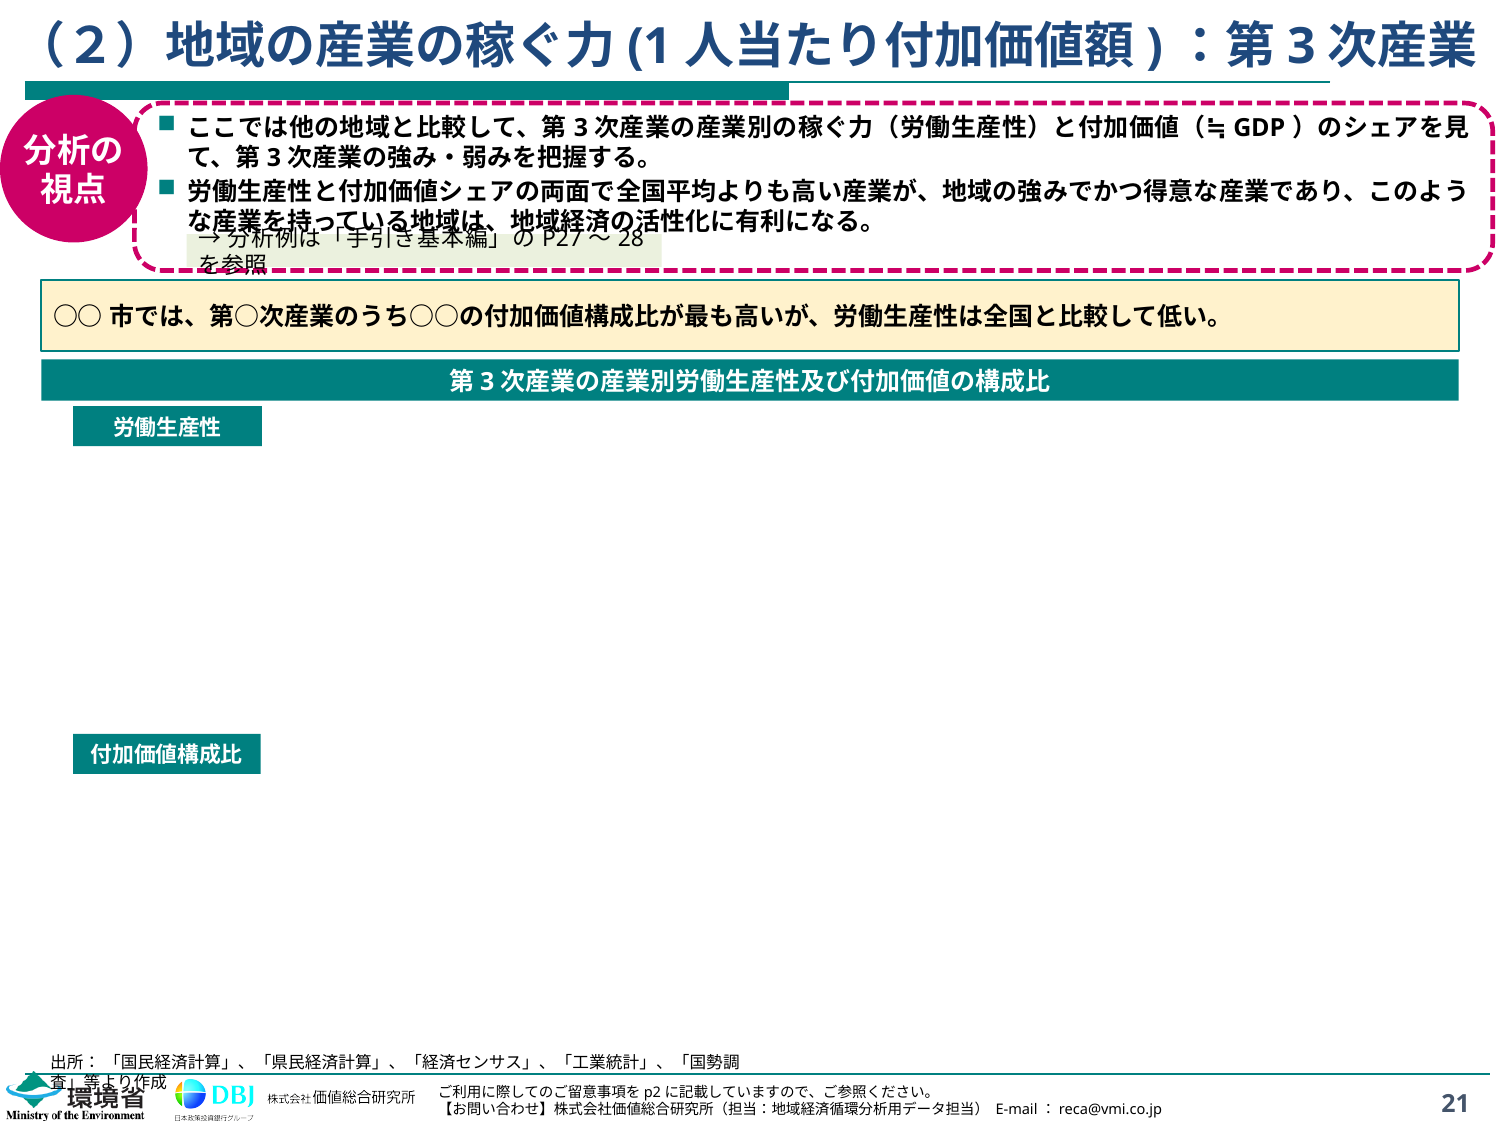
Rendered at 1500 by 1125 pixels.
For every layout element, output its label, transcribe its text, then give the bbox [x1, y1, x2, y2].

text_box 付加価値構成比 [73, 733, 261, 774]
text_box 分析の 視点 [0, 94, 148, 243]
text_box 第3次産業の産業別労働生産性及び付加価値の構成比 [41, 359, 1459, 401]
text_box 出所： 「国民経済計算」、「県民経済計算」、「経済センサス」、「工業統計」、「国勢調査」等より作成 [35, 1044, 768, 1099]
text_box →分析例は「手引き基本編」のP27～28を参照 [186, 234, 662, 267]
title （２）地域の産業の稼ぐ力(1人当たり付加価値額)：第3次産業 [0, 0, 1500, 82]
text_box ○○市では、第○次産業のうち○○の付加価値構成比が最も高いが、労働生産性は全国と比較して低い。 [41, 280, 1459, 352]
picture [171, 1099, 419, 1125]
text_box 労働生産性 [73, 406, 262, 447]
slide_number 21 [1411, 1079, 1500, 1122]
picture [2, 1071, 148, 1125]
text_box ここでは他の地域と比較して、第3次産業の産業別の稼ぐ力（労働生産性）と付加価値（≒GDP）のシェアを見て、第3次産業の強み・弱みを把握する。 労働生産性と付加価値シェアの両面で全国平均よりも高い産業が、地域の強みでかつ得意な産業であり、このような産業を持っている地域は、地域経済の活性化に有利になる。 [134, 102, 1493, 271]
